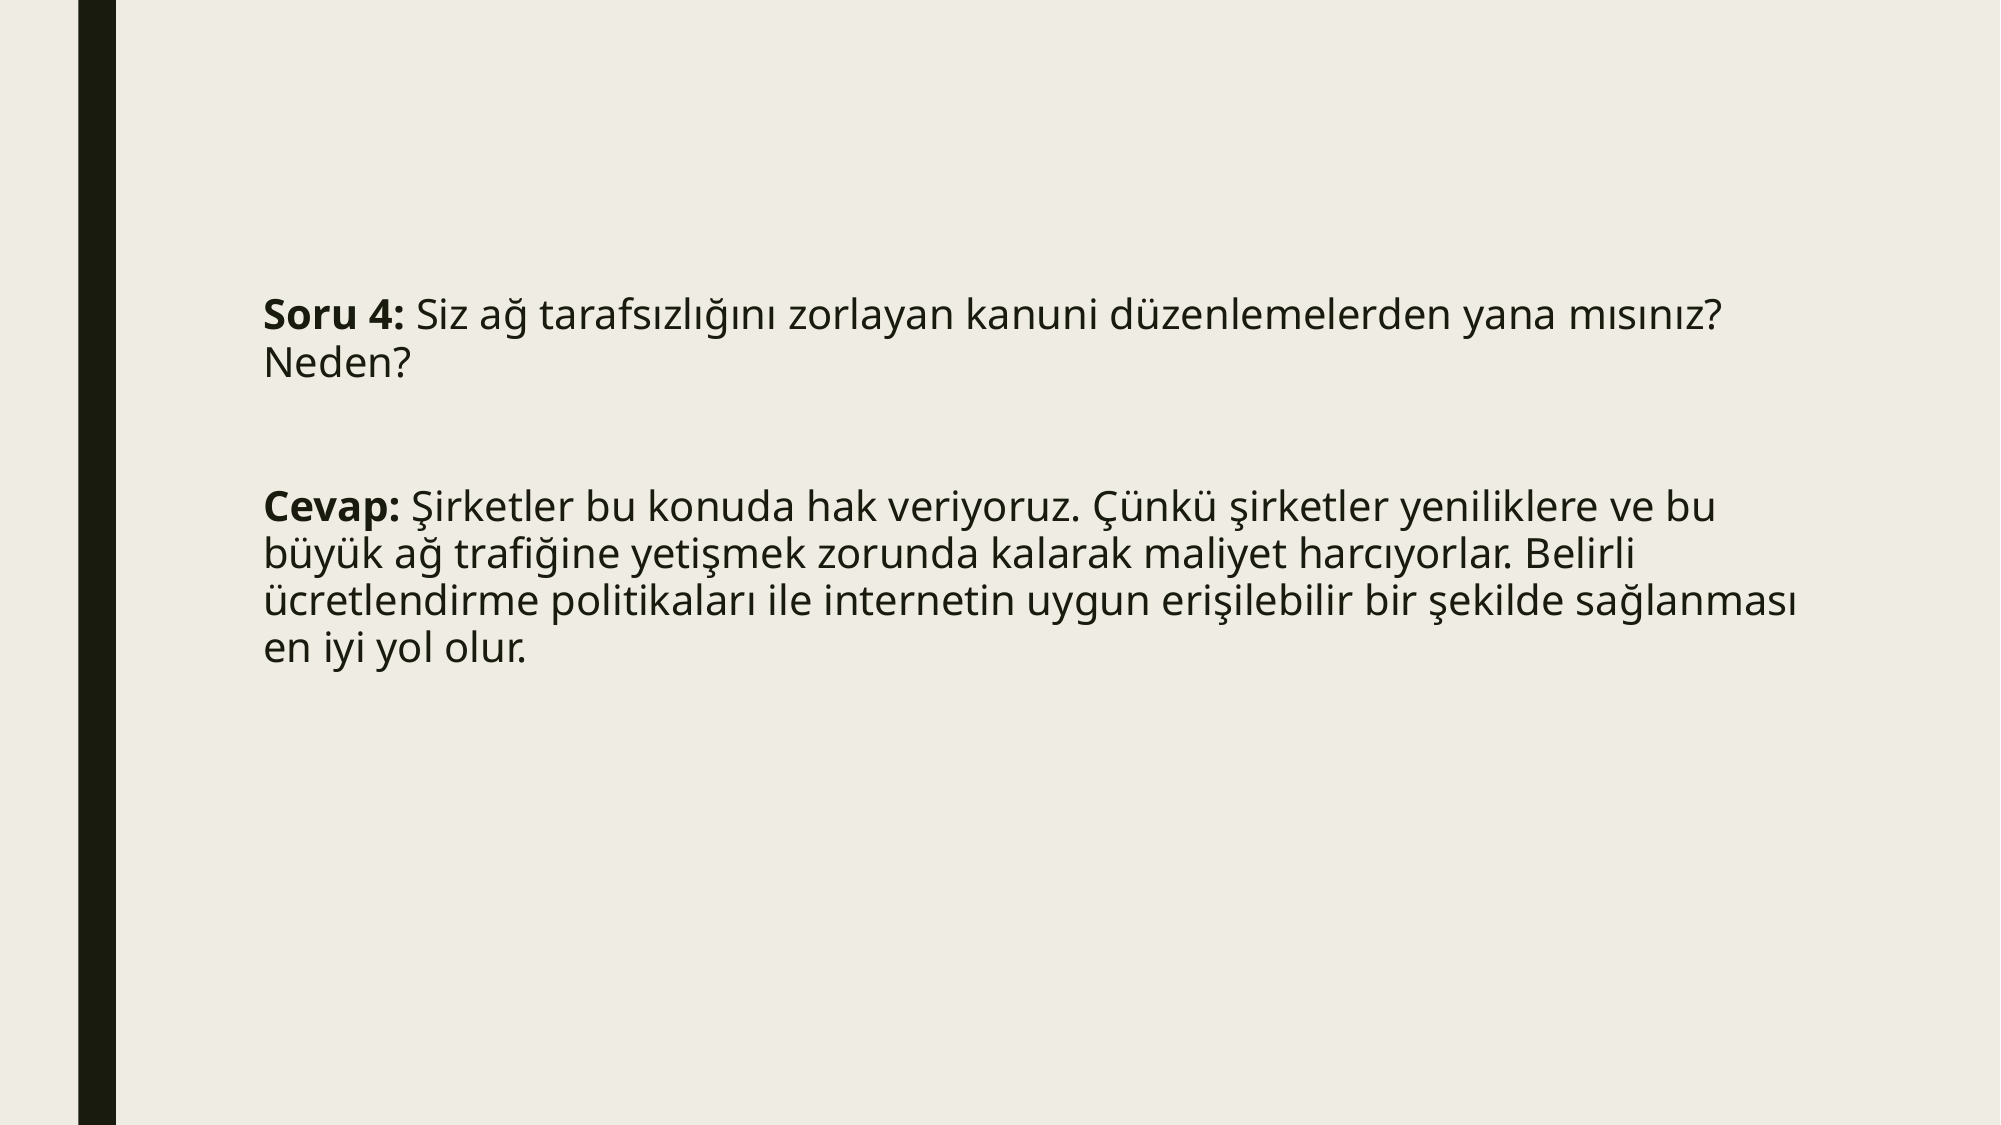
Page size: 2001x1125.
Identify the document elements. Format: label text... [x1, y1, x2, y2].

list Soru 4: Siz ağ tarafsızlığını zorlayan kanuni düzenlemelerden yana mısınız? Neden? Cevap: Şirketler bu konuda hak veriyoruz. Çünkü şirketler yeniliklere ve bu büyük ağ trafiğine yetişmek zorunda kalarak maliyet harcıyorlar. Belirli ücretlendirme politikaları ile internetin uygun erişilebilir bir şekilde sağlanması en iyi yol olur. [248, 285, 1824, 775]
